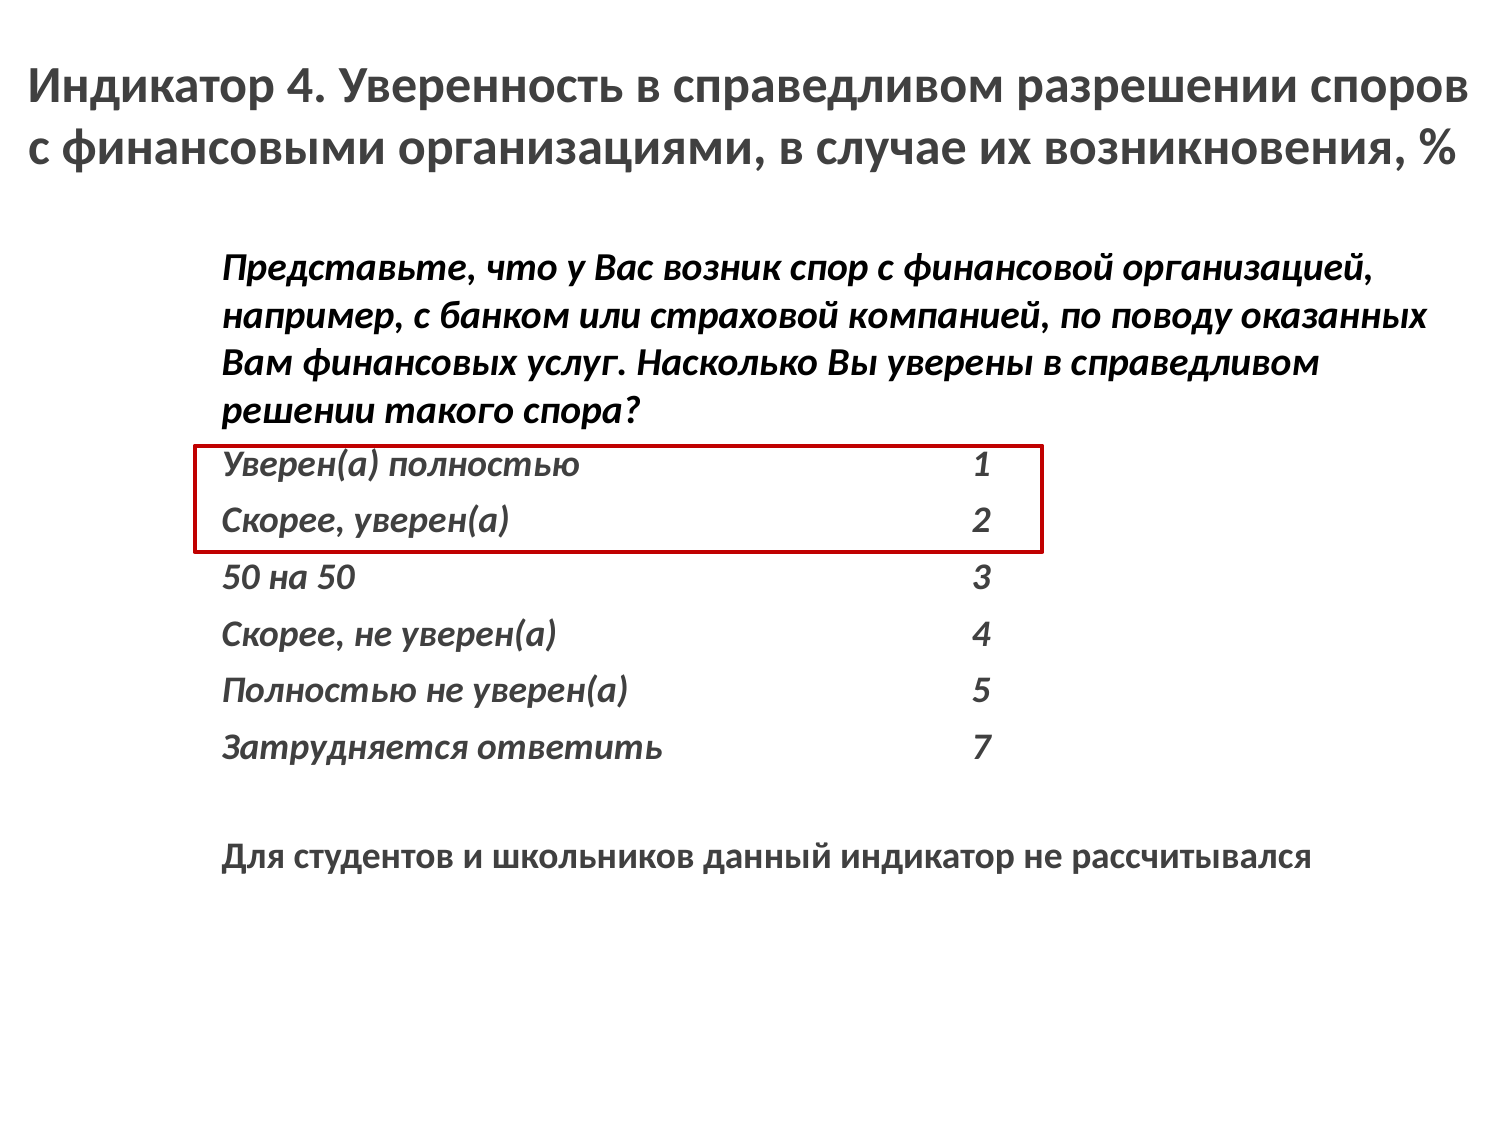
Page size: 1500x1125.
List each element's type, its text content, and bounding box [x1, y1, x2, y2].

text_box [193, 444, 1044, 554]
title Индикатор 4. Уверенность в справедливом разрешении споров с финансовыми организациями, в случае их возникновения, % [0, 19, 1499, 207]
list Представьте, что у Вас возник спор с финансовой организацией, например, с банком или страховой компанией, по поводу оказанных Вам финансовых услуг. Насколько Вы уверены в справедливом решении такого спора? Уверен(а) полностью 1 Скорее, уверен(а) 2 50 на 50 3 Скорее, не уверен(а) 4 Полностью не уверен(а) 5 Затрудняется ответить 7 Для студентов и школьников данный индикатор не рассчитывался [206, 233, 1483, 977]
